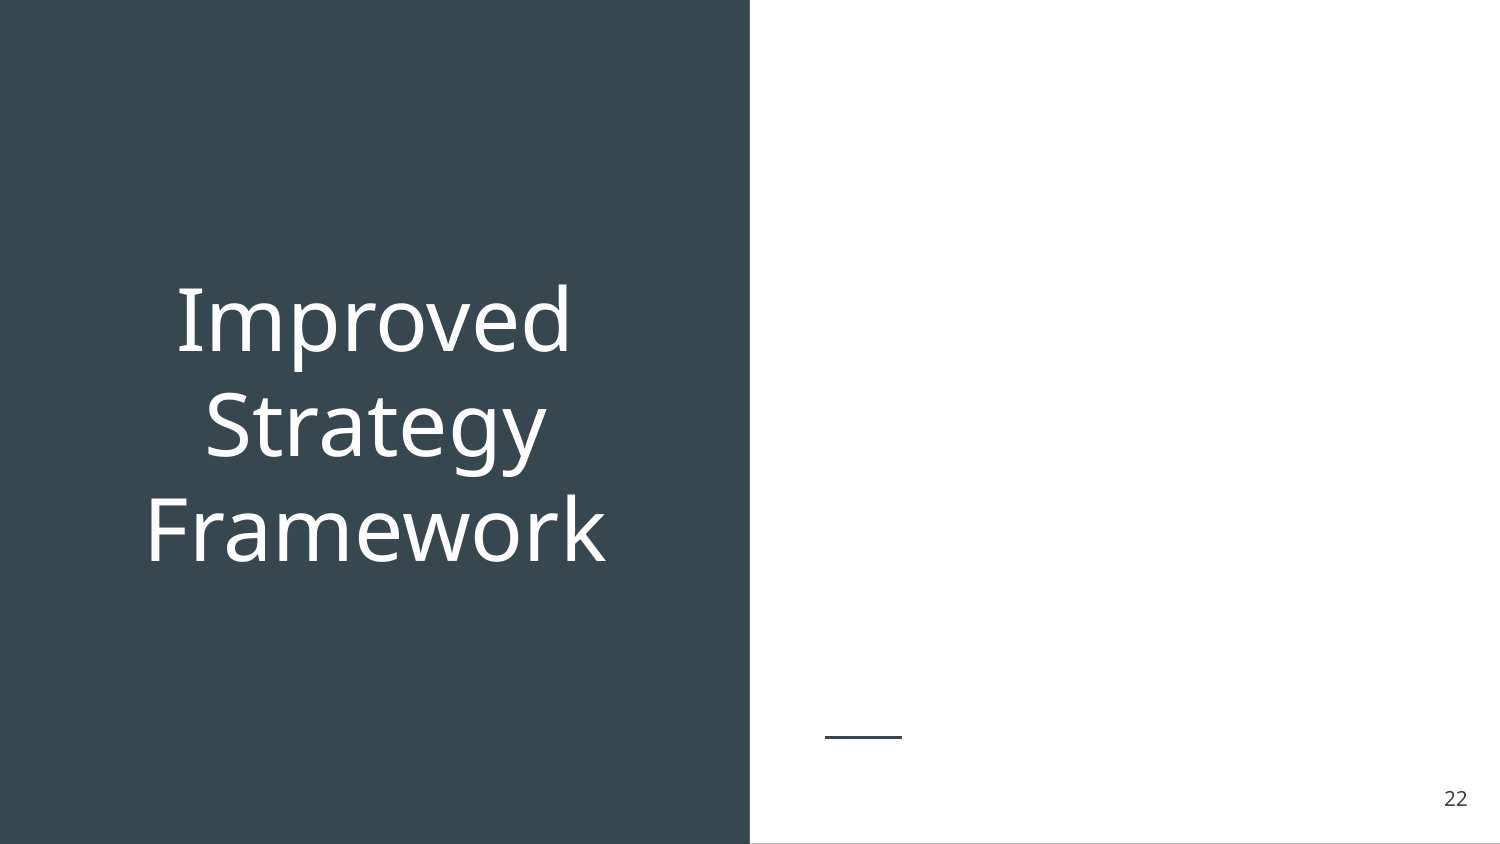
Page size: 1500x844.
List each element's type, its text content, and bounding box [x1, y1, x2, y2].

title Improved Strategy Framework [43, 281, 708, 563]
slide_number ‹#› [1392, 767, 1483, 833]
